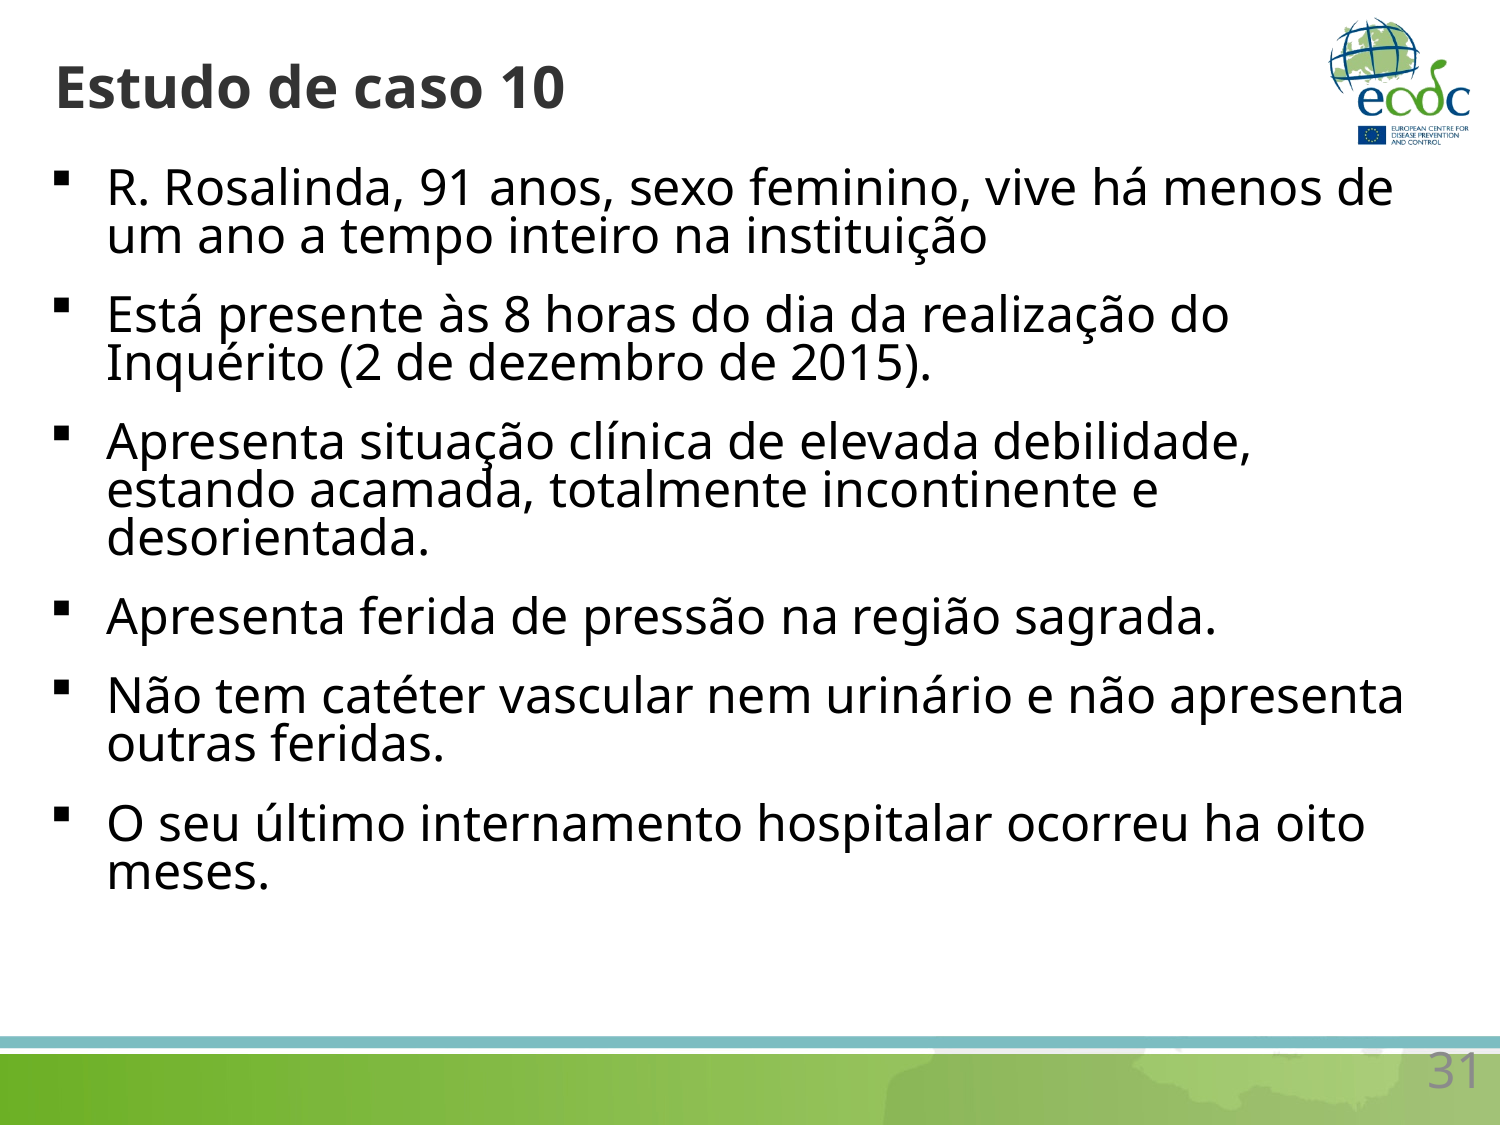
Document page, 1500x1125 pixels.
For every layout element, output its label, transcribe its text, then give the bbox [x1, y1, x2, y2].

slide_number 31 [1149, 1042, 1500, 1103]
picture [1328, 17, 1473, 148]
title Estudo de caso 10 [54, 58, 1405, 152]
picture [0, 1036, 1500, 1125]
list R. Rosalinda, 91 anos, sexo feminino, vive há menos de um ano a tempo inteiro na instituição Está presente às 8 horas do dia da realização do Inquérito (2 de dezembro de 2015). Apresenta situação clínica de elevada debilidade, estando acamada, totalmente incontinente e desorientada. Apresenta ferida de pressão na região sagrada. Não tem catéter vascular nem urinário e não apresenta outras feridas. O seu último internamento hospitalar ocorreu ha oito meses. [49, 166, 1450, 1015]
